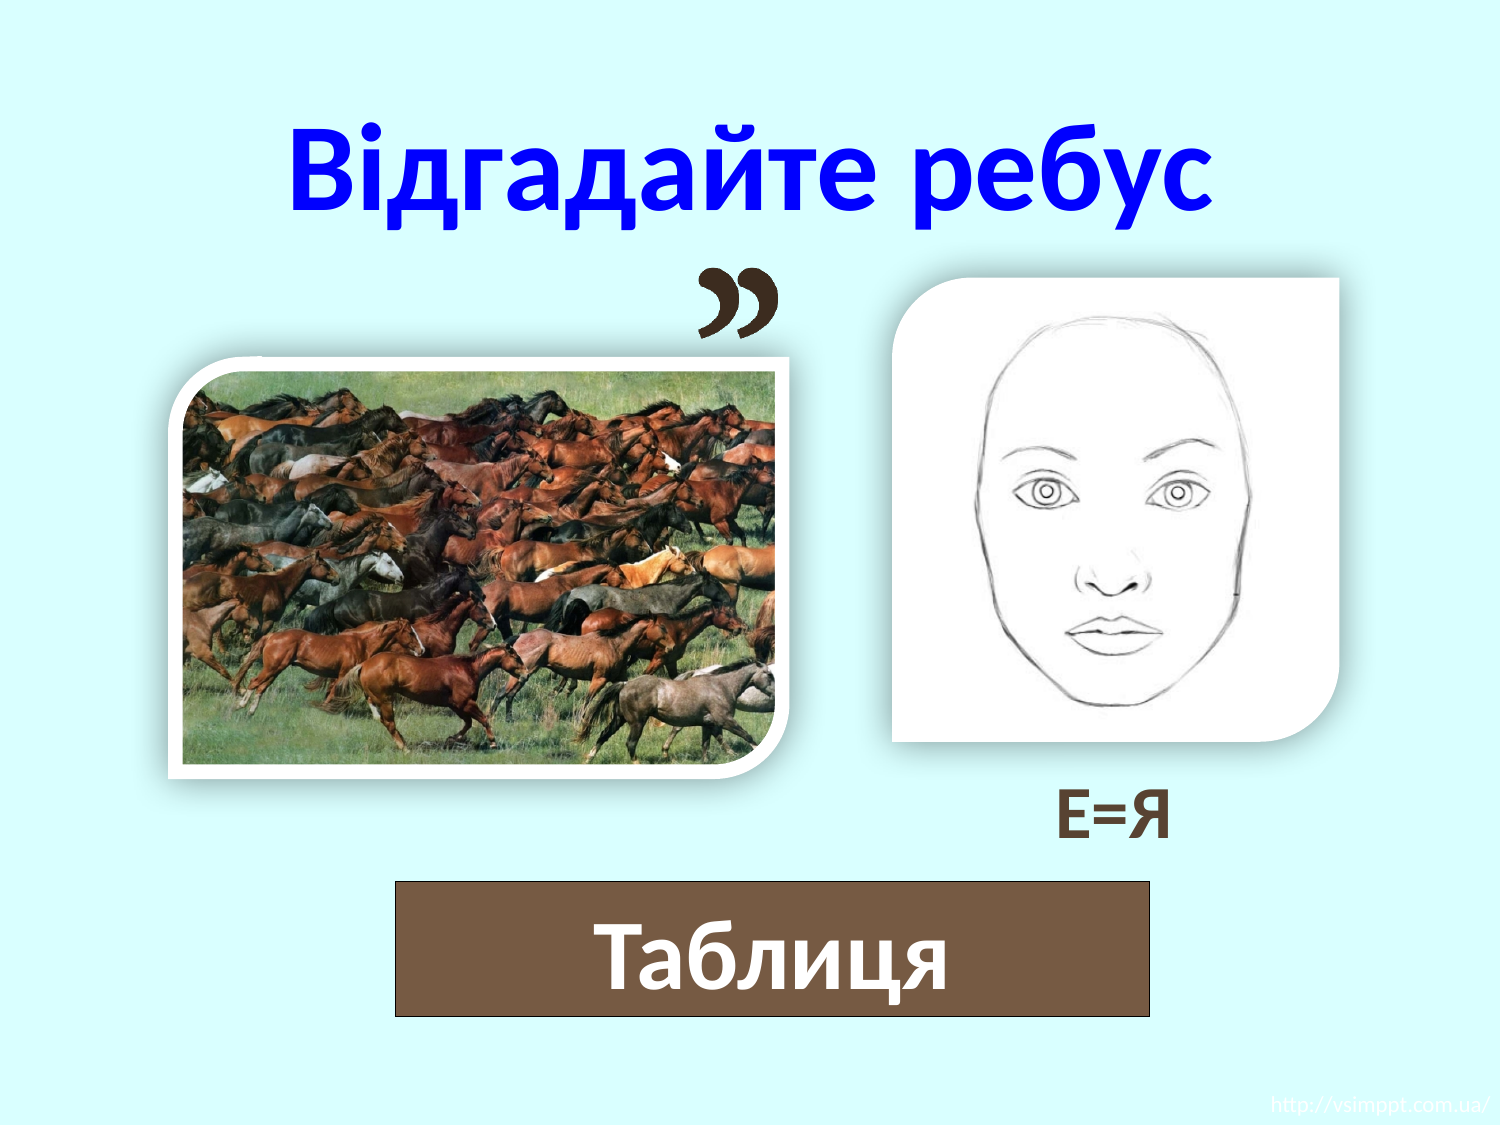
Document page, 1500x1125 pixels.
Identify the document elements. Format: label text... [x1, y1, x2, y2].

text_box http://vsimppt.com.ua/ [1255, 1082, 1500, 1125]
text_box Е=Я [1040, 756, 1397, 862]
picture [899, 284, 1333, 735]
picture [175, 363, 783, 772]
text_box Таблиця [395, 881, 1150, 1017]
picture [671, 253, 797, 348]
text_box Відгадайте ребус [64, 78, 1436, 243]
